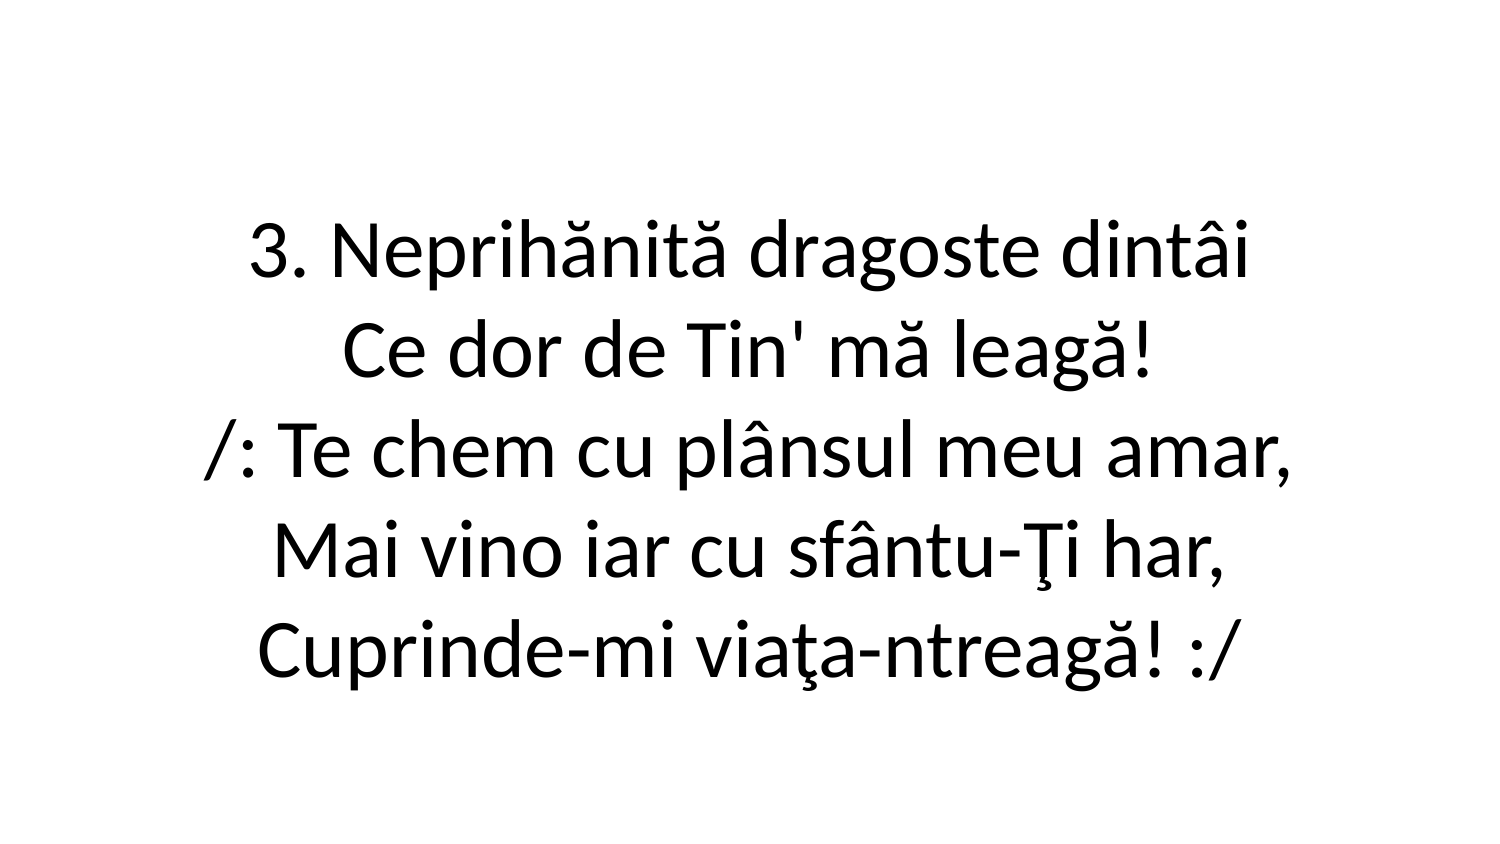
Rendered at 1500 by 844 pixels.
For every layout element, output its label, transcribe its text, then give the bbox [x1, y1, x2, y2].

text_box 3. Neprihănită dragoste dintâi Ce dor de Tin' mă leagă! /: Te chem cu plânsul meu amar, Mai vino iar cu sfântu-Ţi har, Cuprinde-mi viaţa-ntreagă! :/ [189, 142, 1310, 702]
